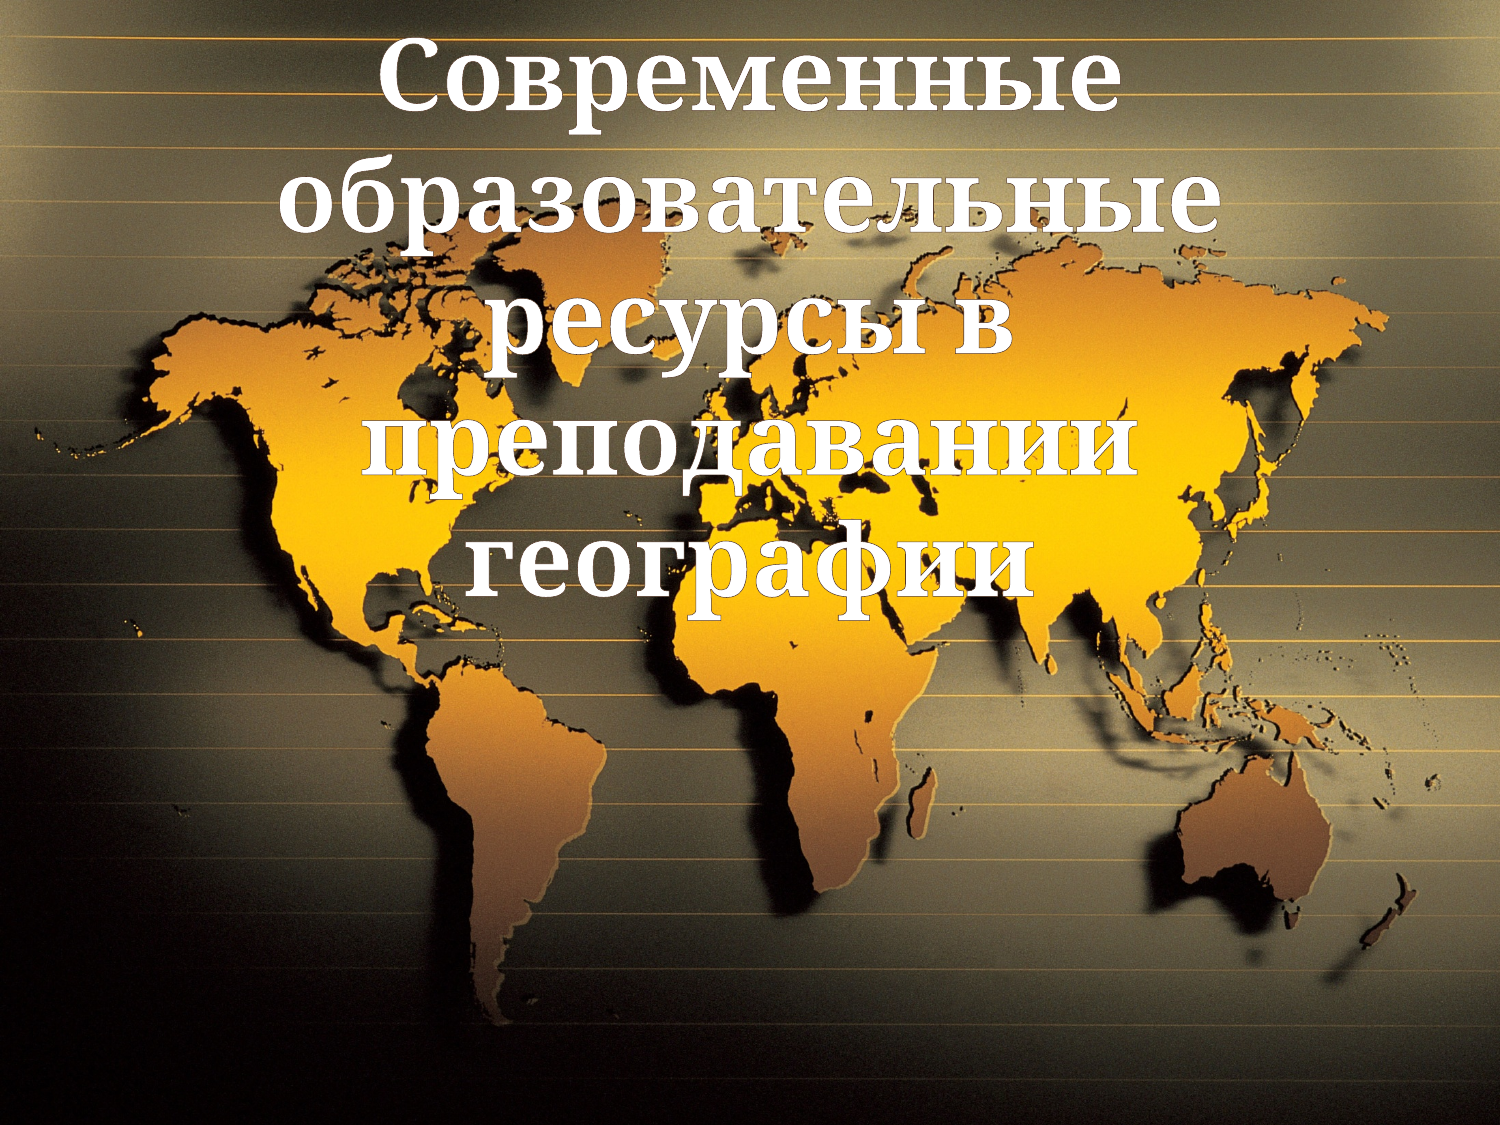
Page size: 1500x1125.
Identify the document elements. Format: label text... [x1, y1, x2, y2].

title Современные образовательные ресурсы в преподавании географии [112, 0, 1388, 626]
picture [0, 0, 1500, 1125]
